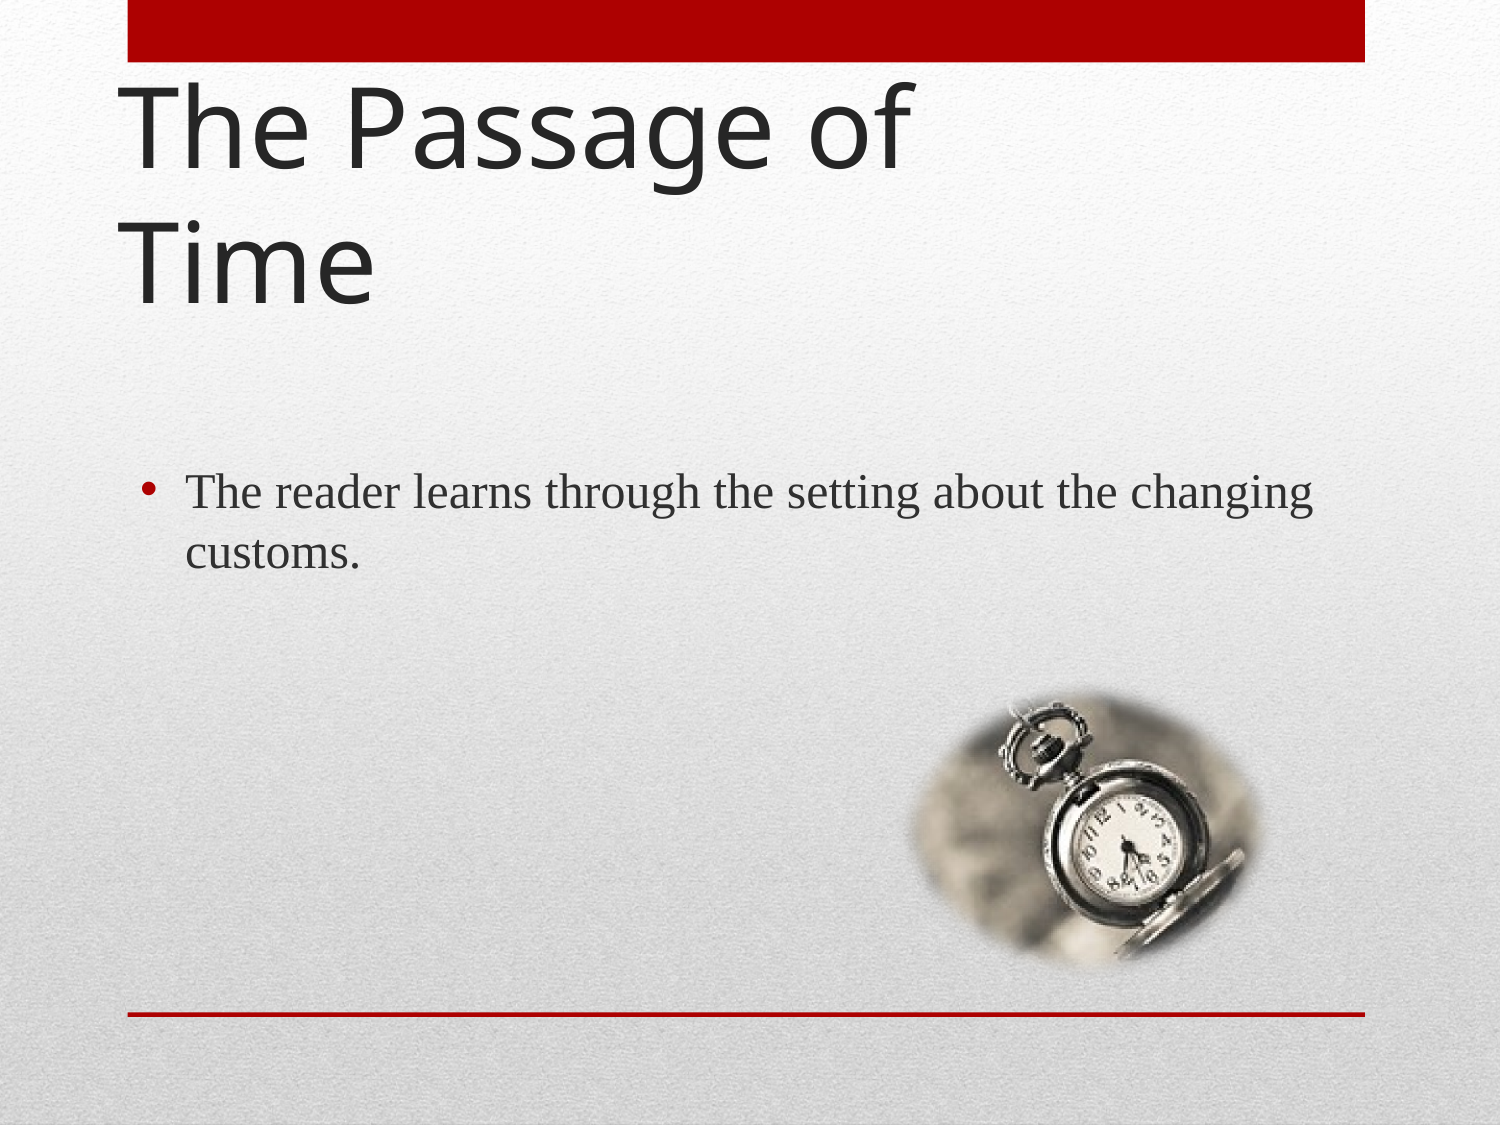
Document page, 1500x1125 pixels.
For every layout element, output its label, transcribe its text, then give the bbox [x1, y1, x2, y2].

title The Passage of Time [102, 71, 1215, 335]
list The reader learns through the setting about the changing customs. [125, 199, 1363, 838]
picture [893, 677, 1281, 983]
